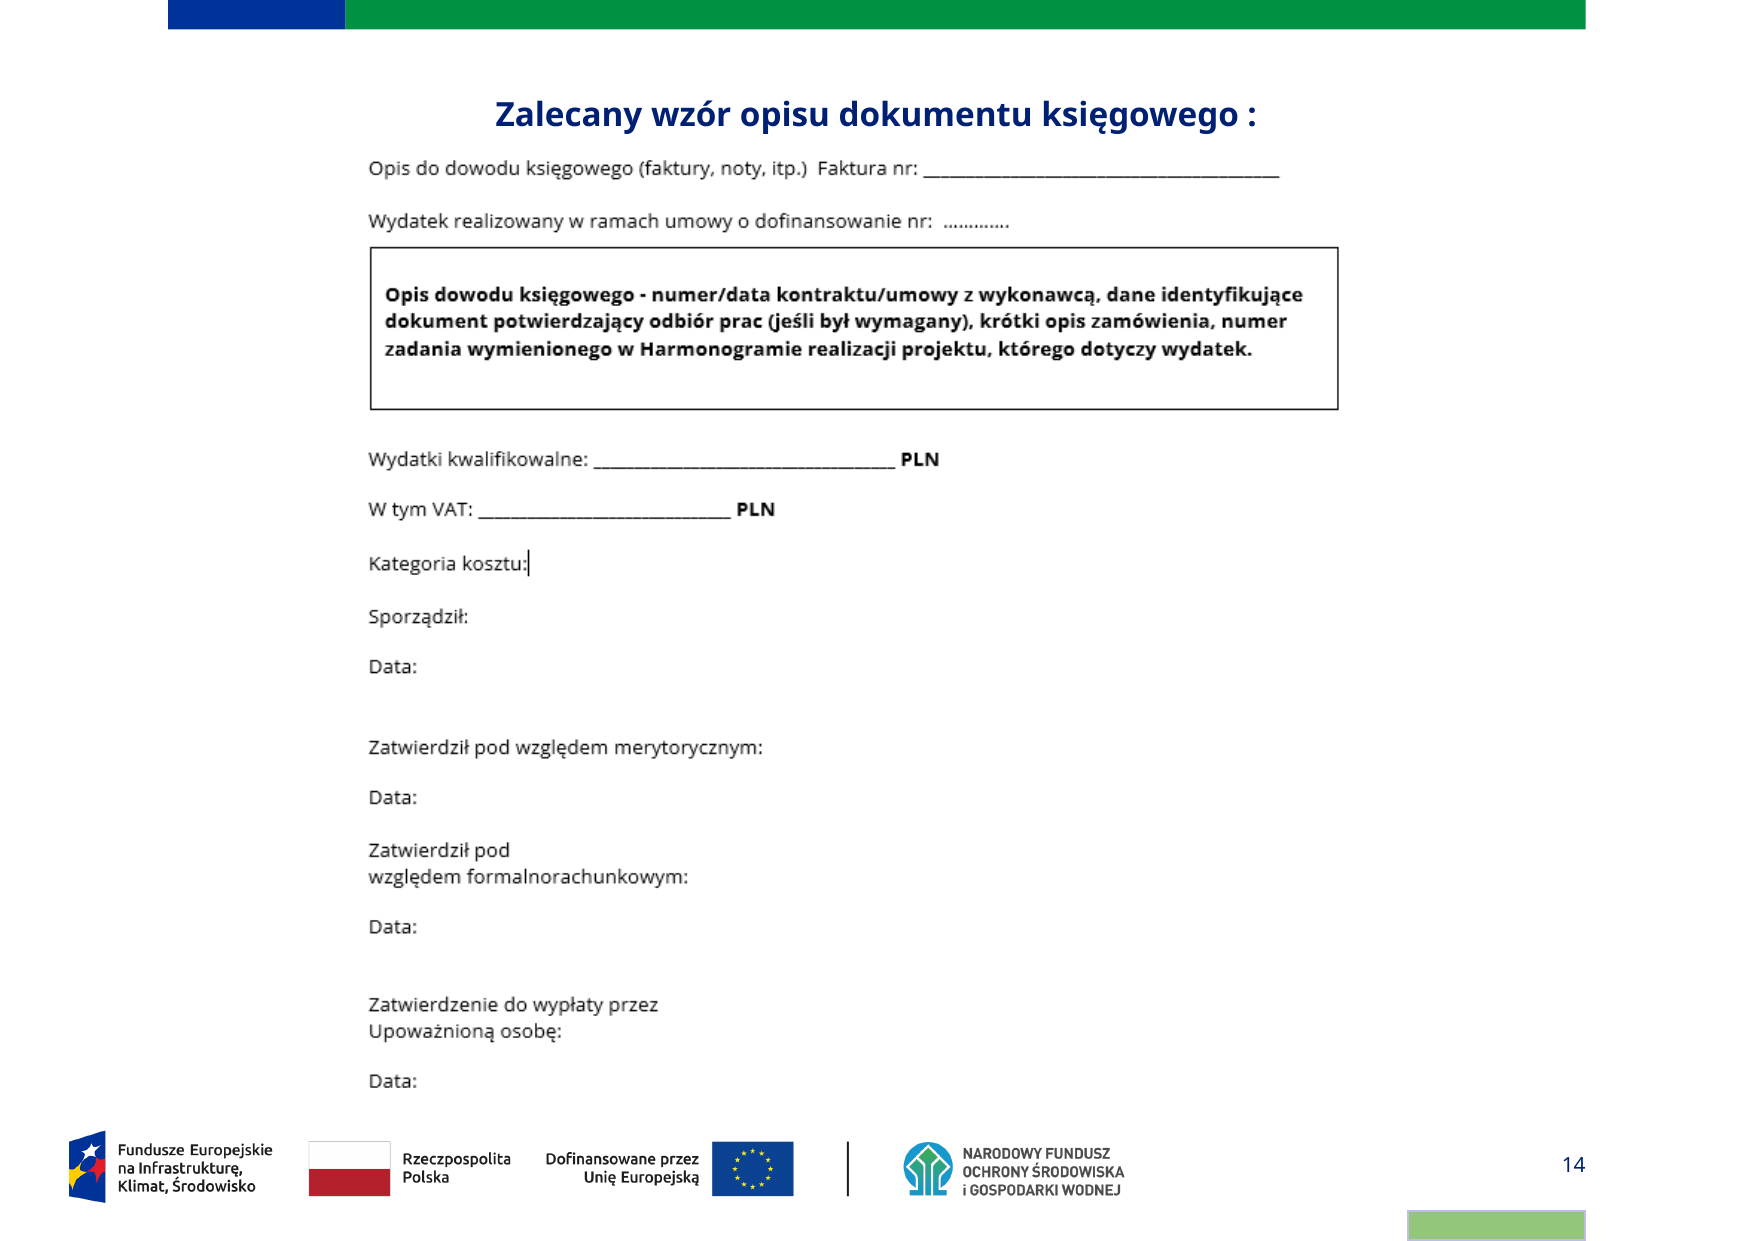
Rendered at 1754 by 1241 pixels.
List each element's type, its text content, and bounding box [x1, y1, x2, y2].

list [345, 134, 1391, 1113]
picture [49, 1112, 1143, 1221]
title Zalecany wzór opisu dokumentu księgowego : [168, 57, 1586, 177]
slide_number 14 [1408, 1151, 1586, 1181]
